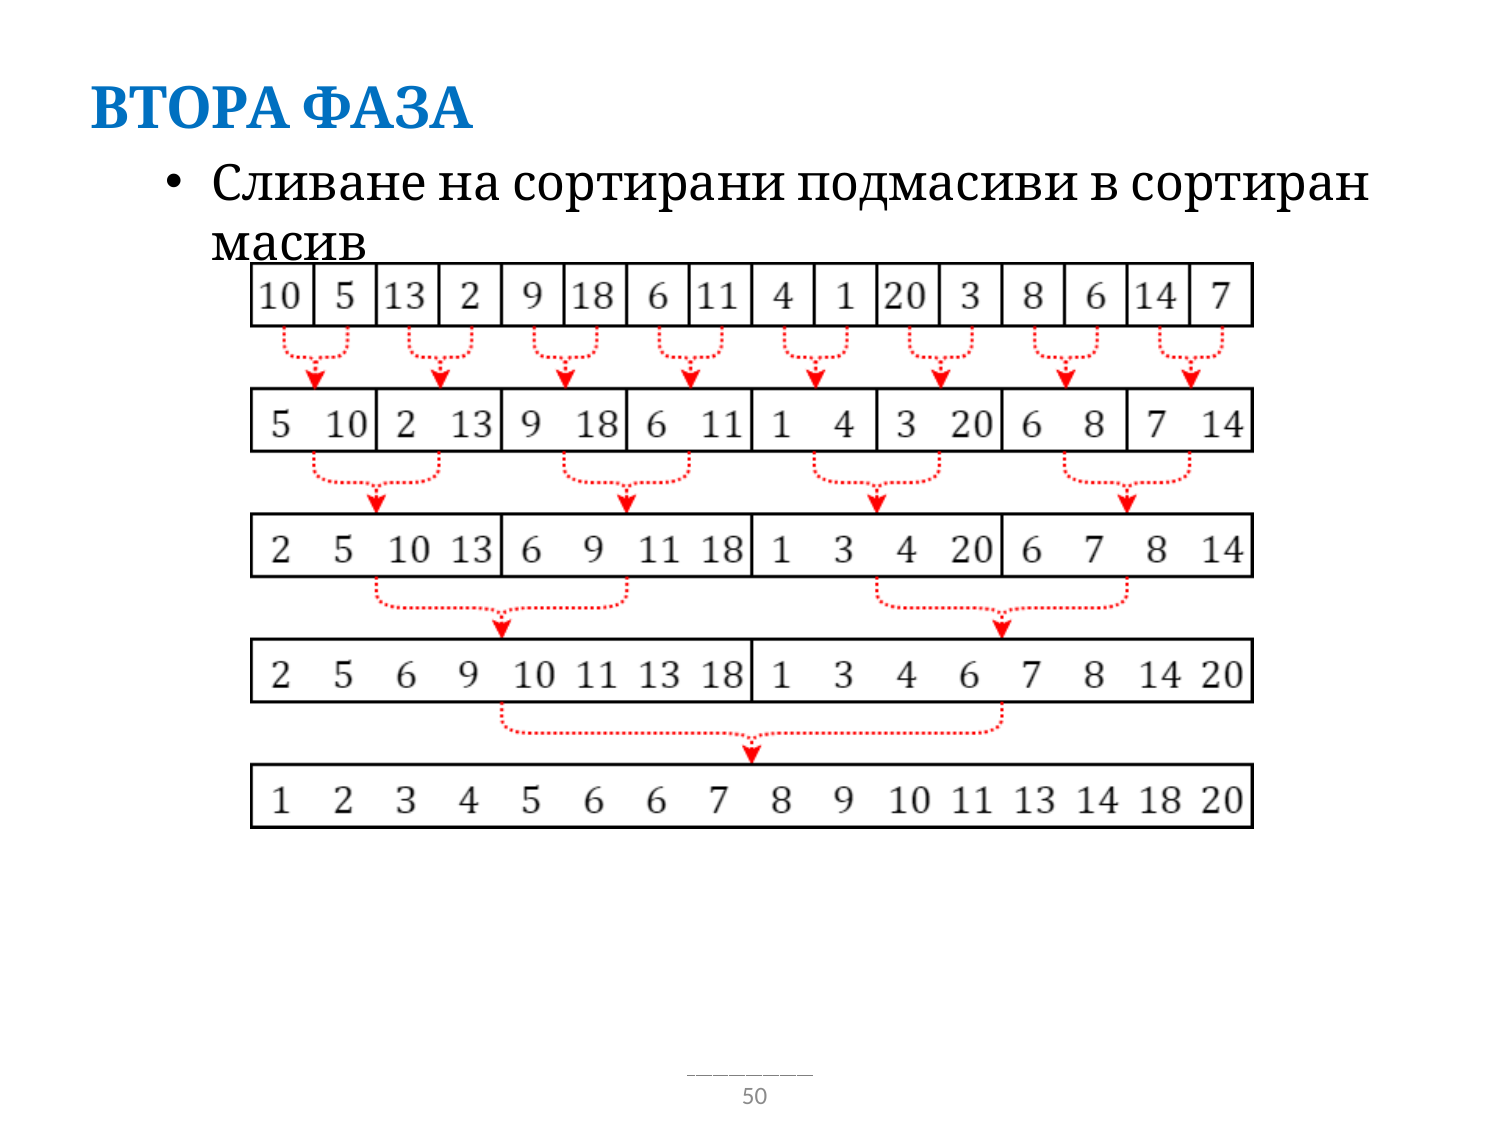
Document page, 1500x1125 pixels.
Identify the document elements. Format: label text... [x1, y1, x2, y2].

list Втора фаза Сливане на сортирани подмасиви в сортиран масив [75, 62, 1450, 1063]
slide_number 50 [579, 1065, 930, 1125]
picture [249, 262, 1254, 829]
